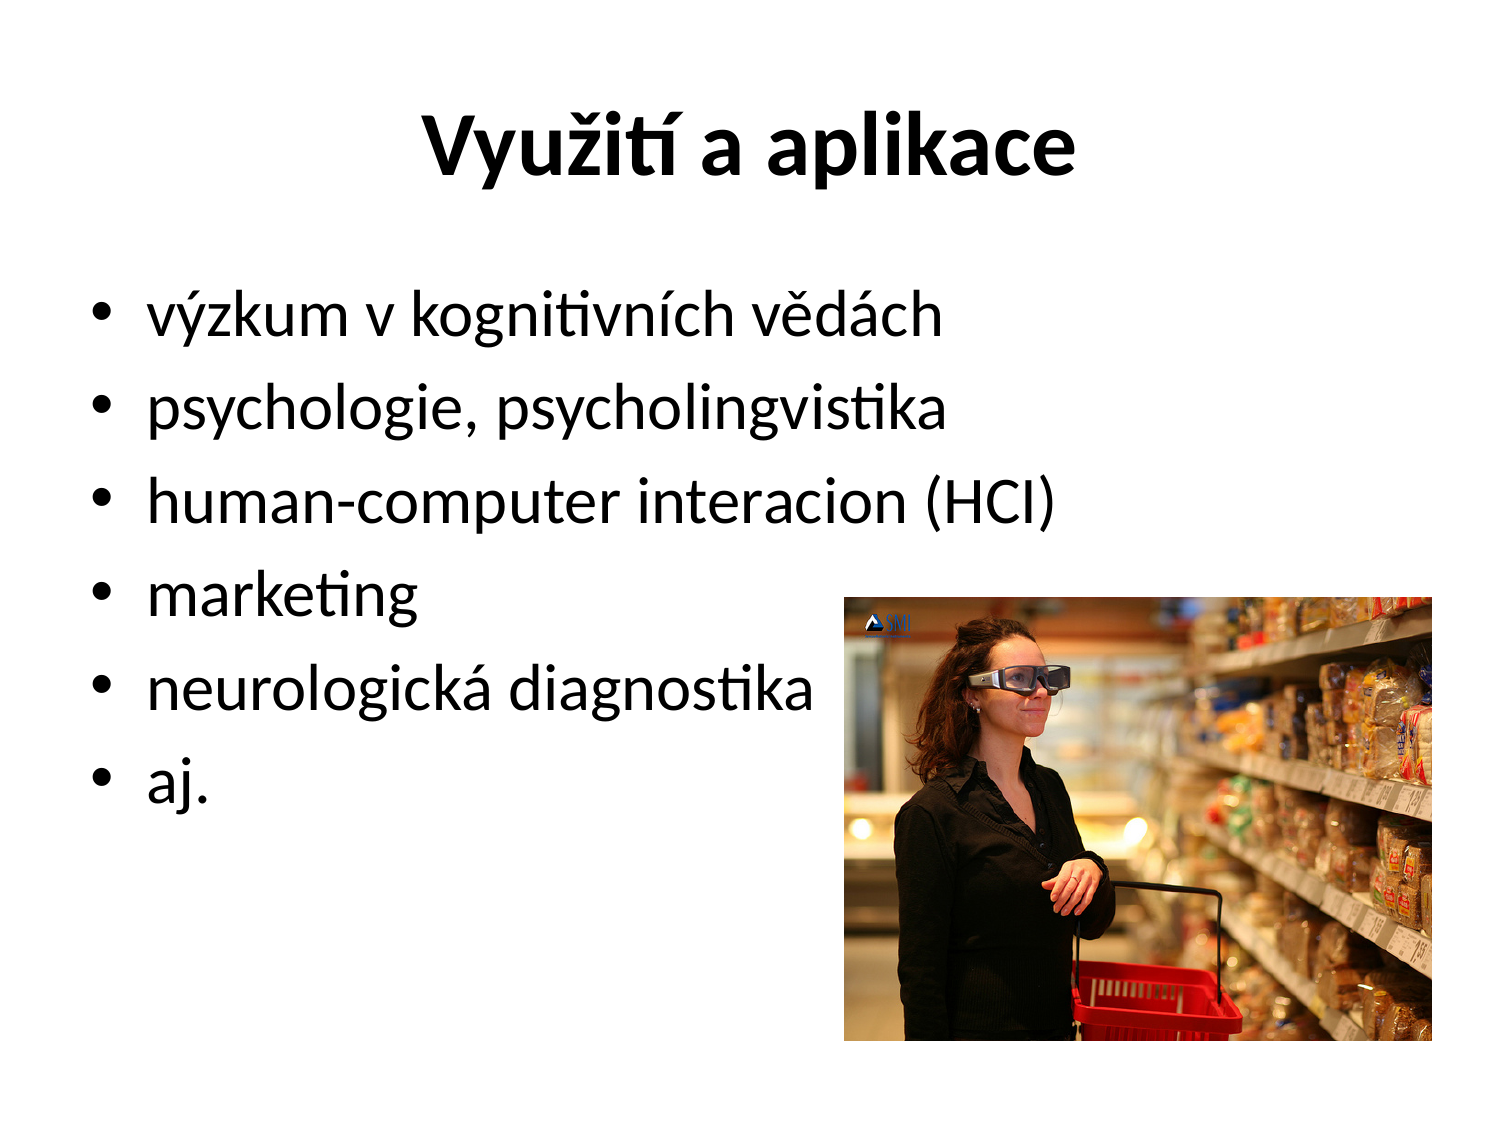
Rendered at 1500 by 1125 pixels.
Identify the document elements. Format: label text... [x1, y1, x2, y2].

picture [844, 597, 1432, 1041]
title Využití a aplikace [75, 45, 1425, 233]
list výzkum v kognitivních vědách psychologie, psycholingvistika human-computer interacion (HCI) marketing neurologická diagnostika aj. [75, 262, 1425, 1005]
